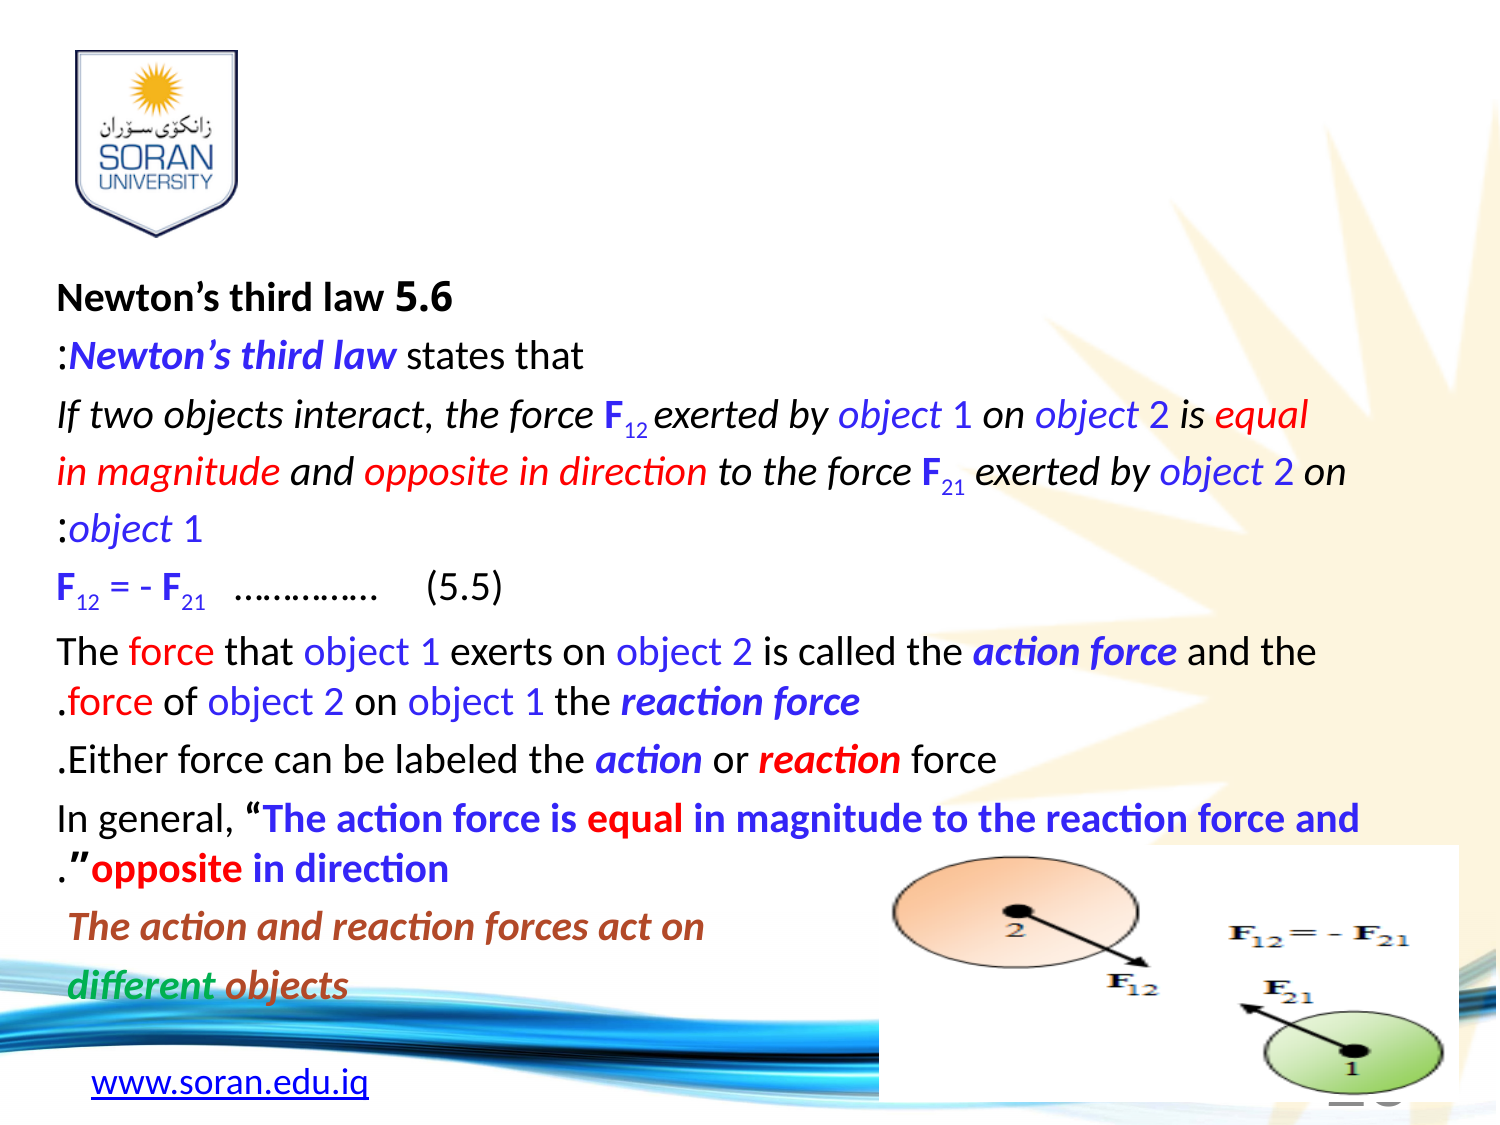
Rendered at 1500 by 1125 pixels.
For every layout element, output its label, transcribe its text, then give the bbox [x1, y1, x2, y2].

picture [75, 50, 238, 238]
list 5.6 Newton’s third law Newton’s third law states that: If two objects interact, the force F12 exerted by object 1 on object 2 is equal in magnitude and opposite in direction to the force F21 exerted by object 2 on object 1: F12 = - F21 …………… (5.5) The force that object 1 exerts on object 2 is called the action force and the force of object 2 on object 1 the reaction force. Either force can be labeled the action or reaction force. In general, “The action force is equal in magnitude to the reaction force and opposite in direction”. The action and reaction forces act on different objects [41, 262, 1425, 693]
picture [0, 99, 1500, 1125]
